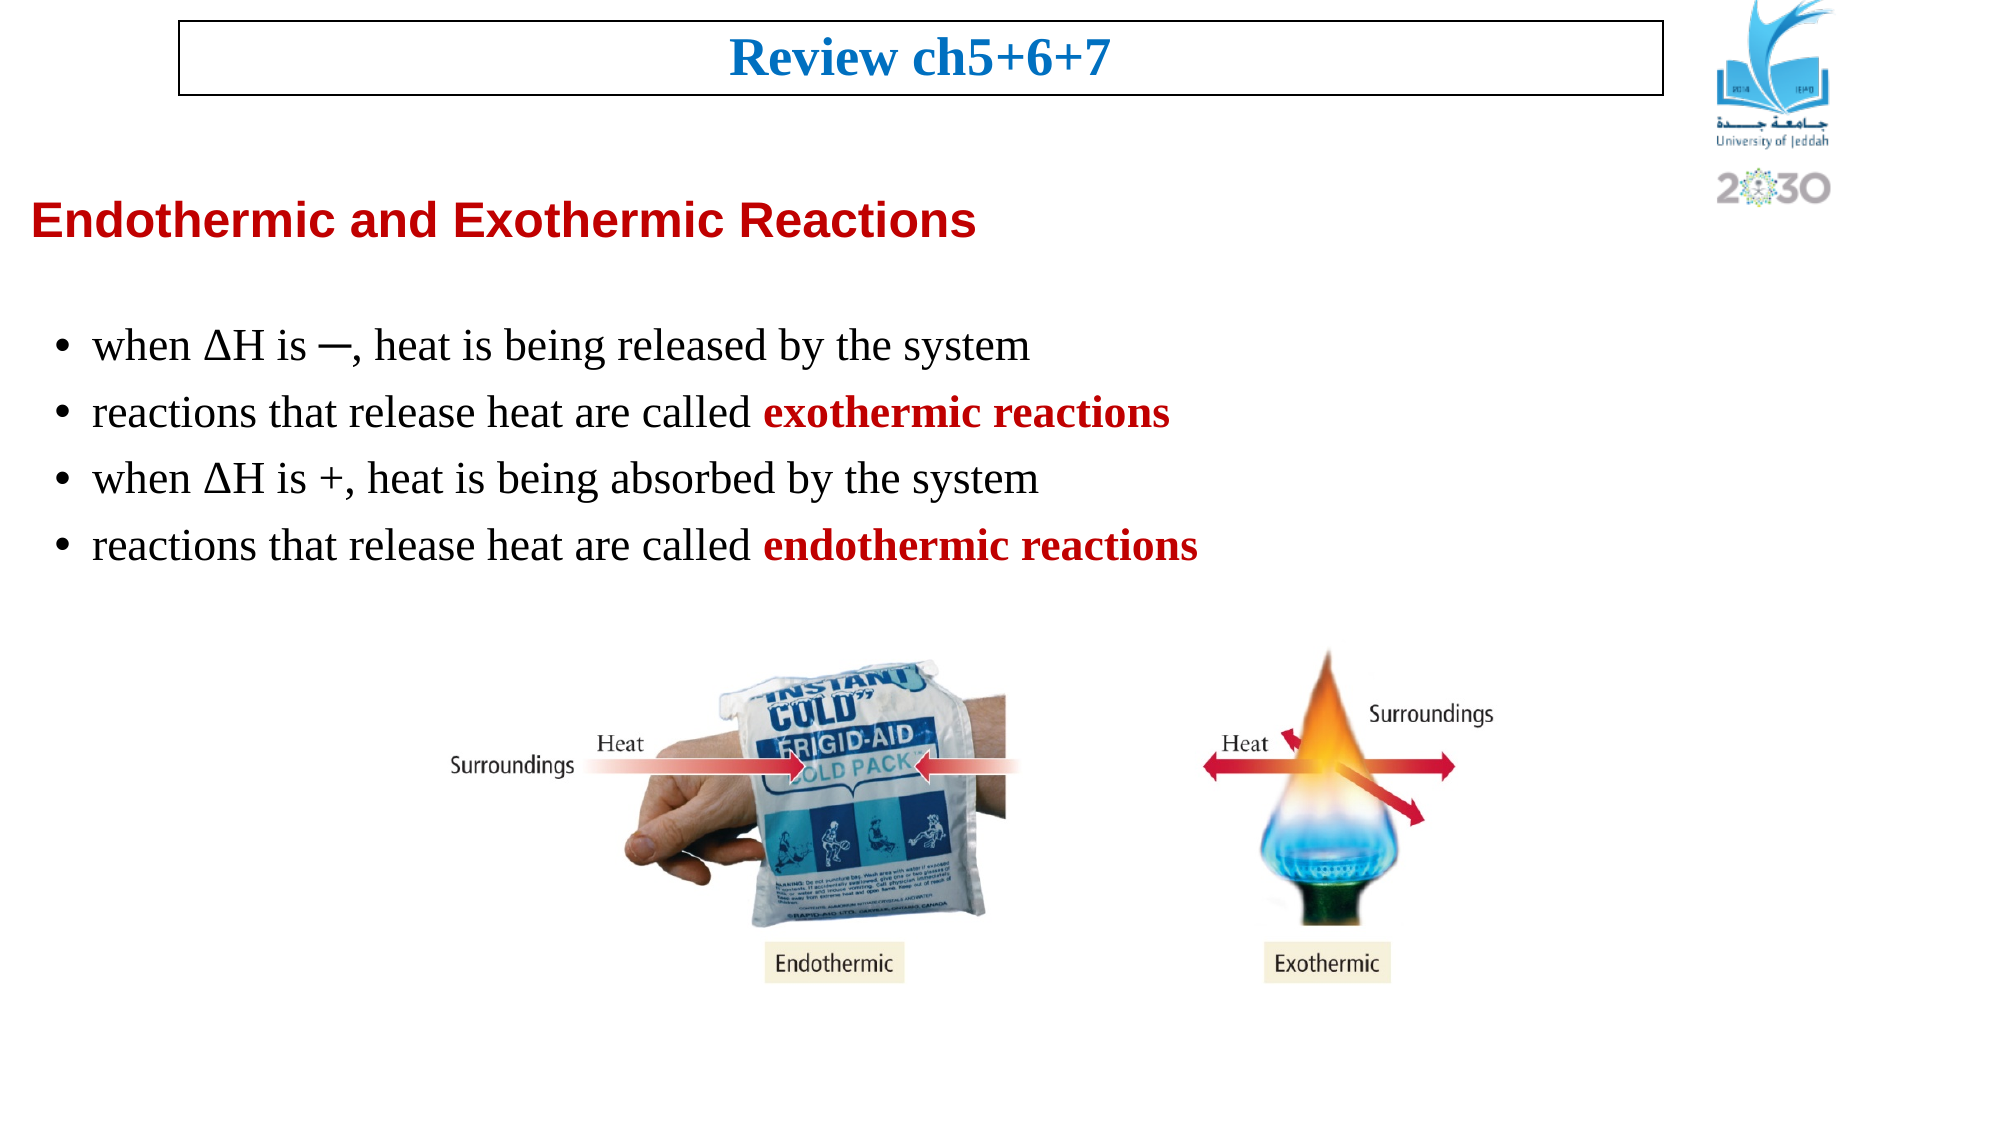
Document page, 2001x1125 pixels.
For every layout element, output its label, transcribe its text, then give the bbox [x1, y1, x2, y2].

title Endothermic and Exothermic Reactions [15, 129, 1278, 317]
list when ΔH is ─, heat is being released by the system reactions that release heat are called exothermic reactions when ΔH is +, heat is being absorbed by the system reactions that release heat are called endothermic reactions [39, 316, 1731, 1021]
picture [442, 632, 1500, 985]
text_box Review ch5+6+7 [178, 20, 1664, 96]
picture [1697, 0, 1851, 213]
